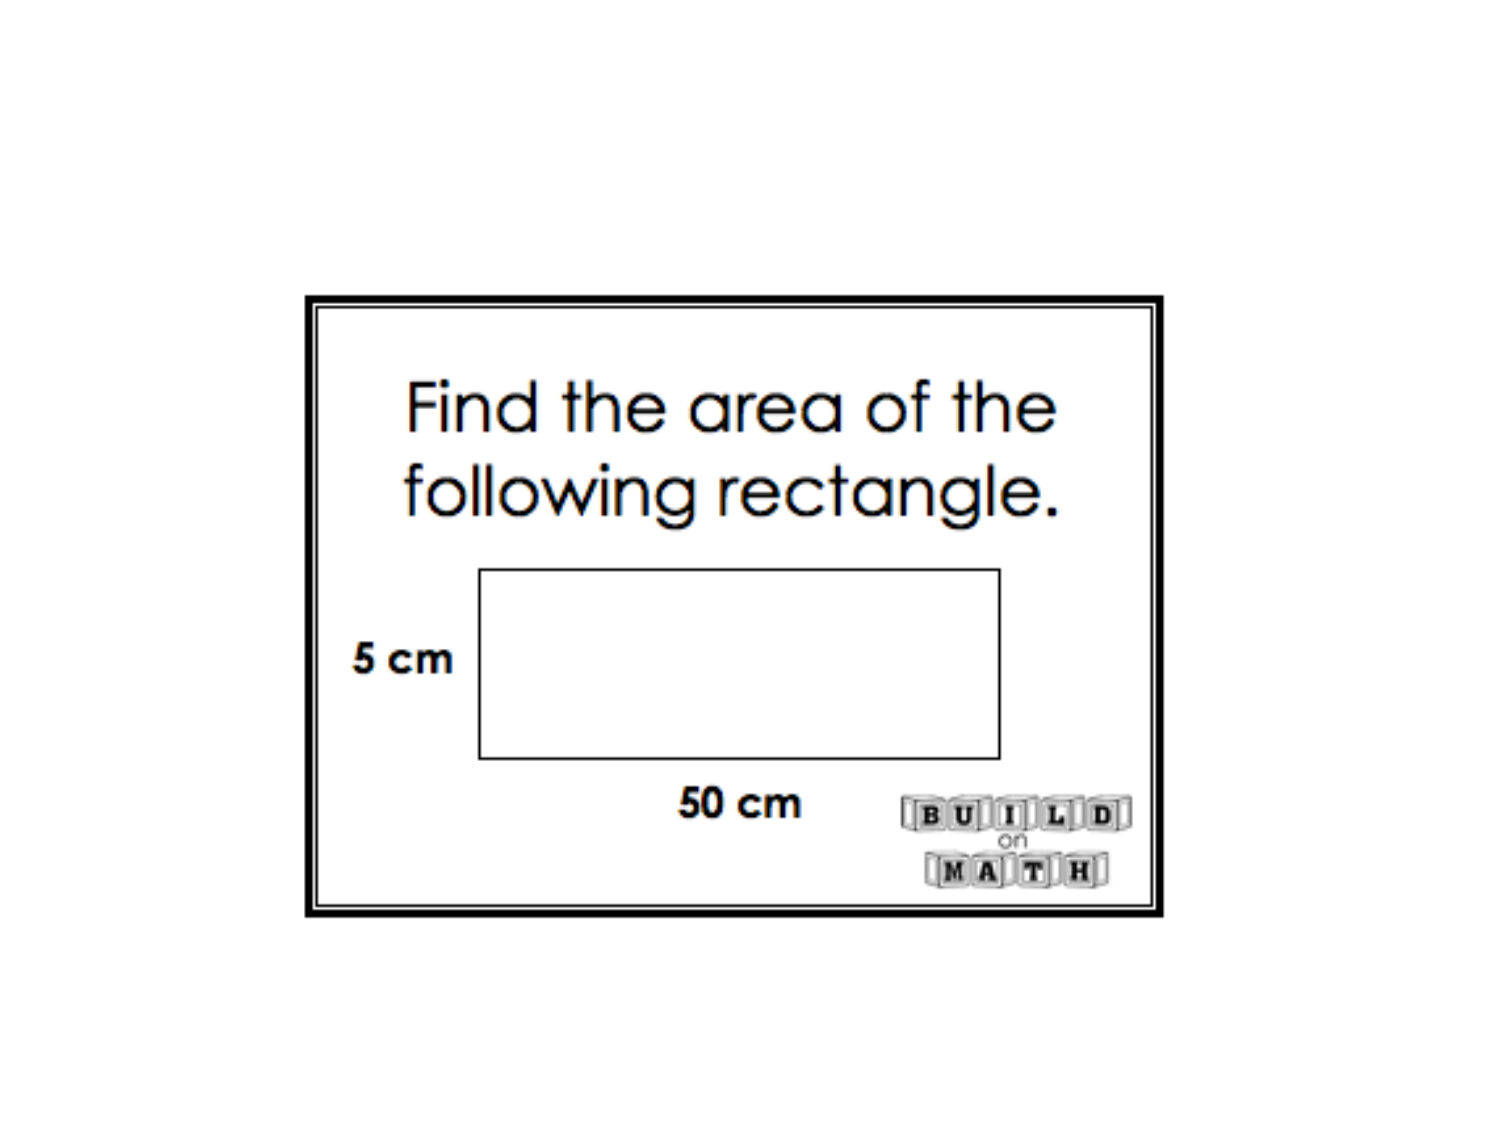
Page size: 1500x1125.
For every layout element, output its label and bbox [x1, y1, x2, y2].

list [74, 262, 1426, 1006]
